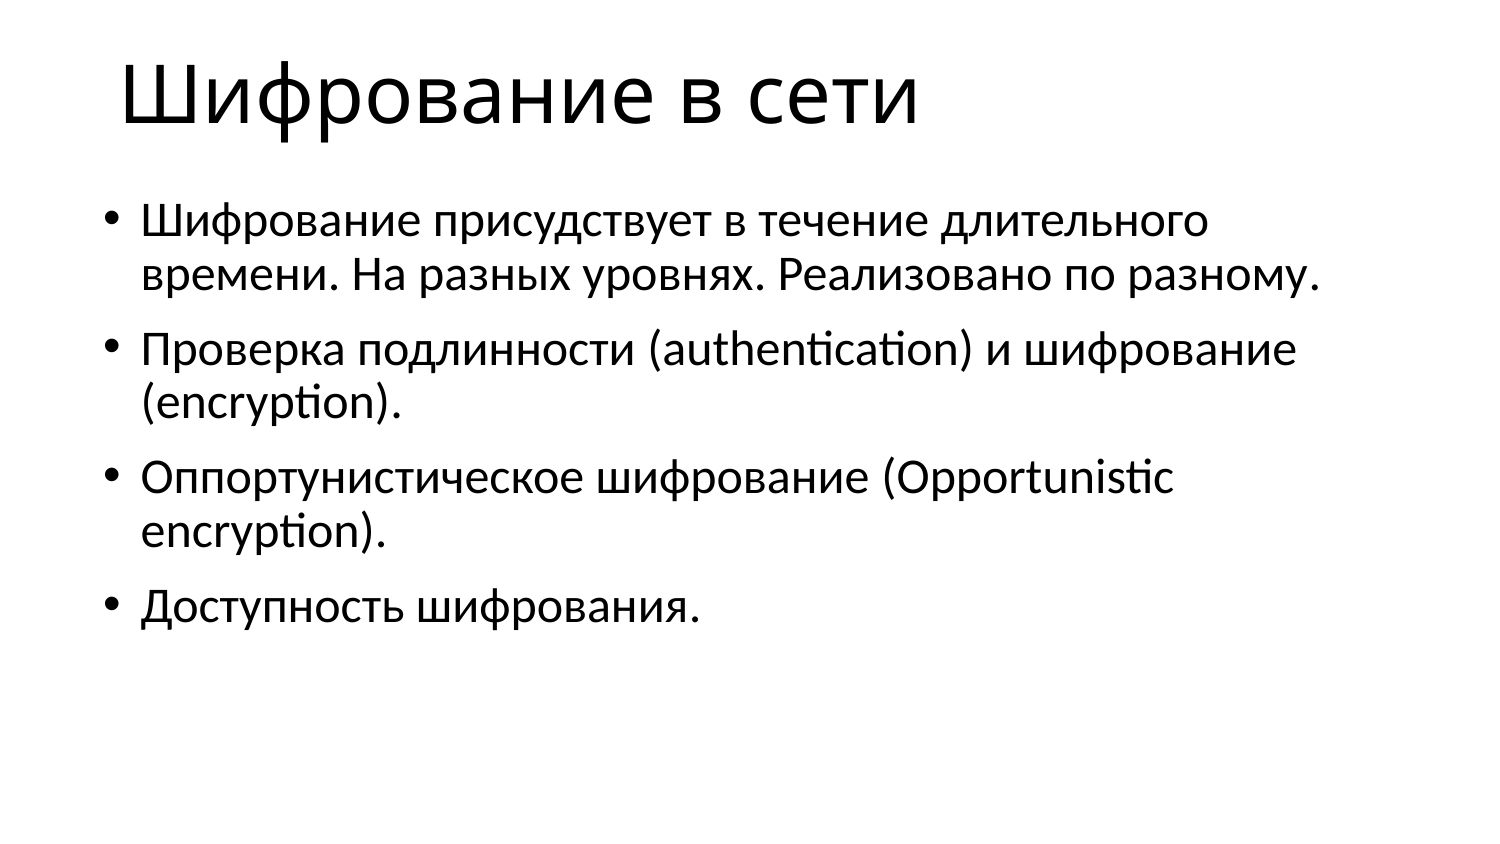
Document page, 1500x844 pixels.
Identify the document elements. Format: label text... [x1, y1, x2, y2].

title Шифрование в сети [103, 44, 1397, 149]
text_box Шифрование присудствует в течение длительного времени. На разных уровнях. Реализовано по разному. Проверка подлинности (authentication) и шифрование (encryption). Оппортунистическое шифрование (Opportunistic encryption). Доступность шифрования. [88, 185, 1388, 716]
